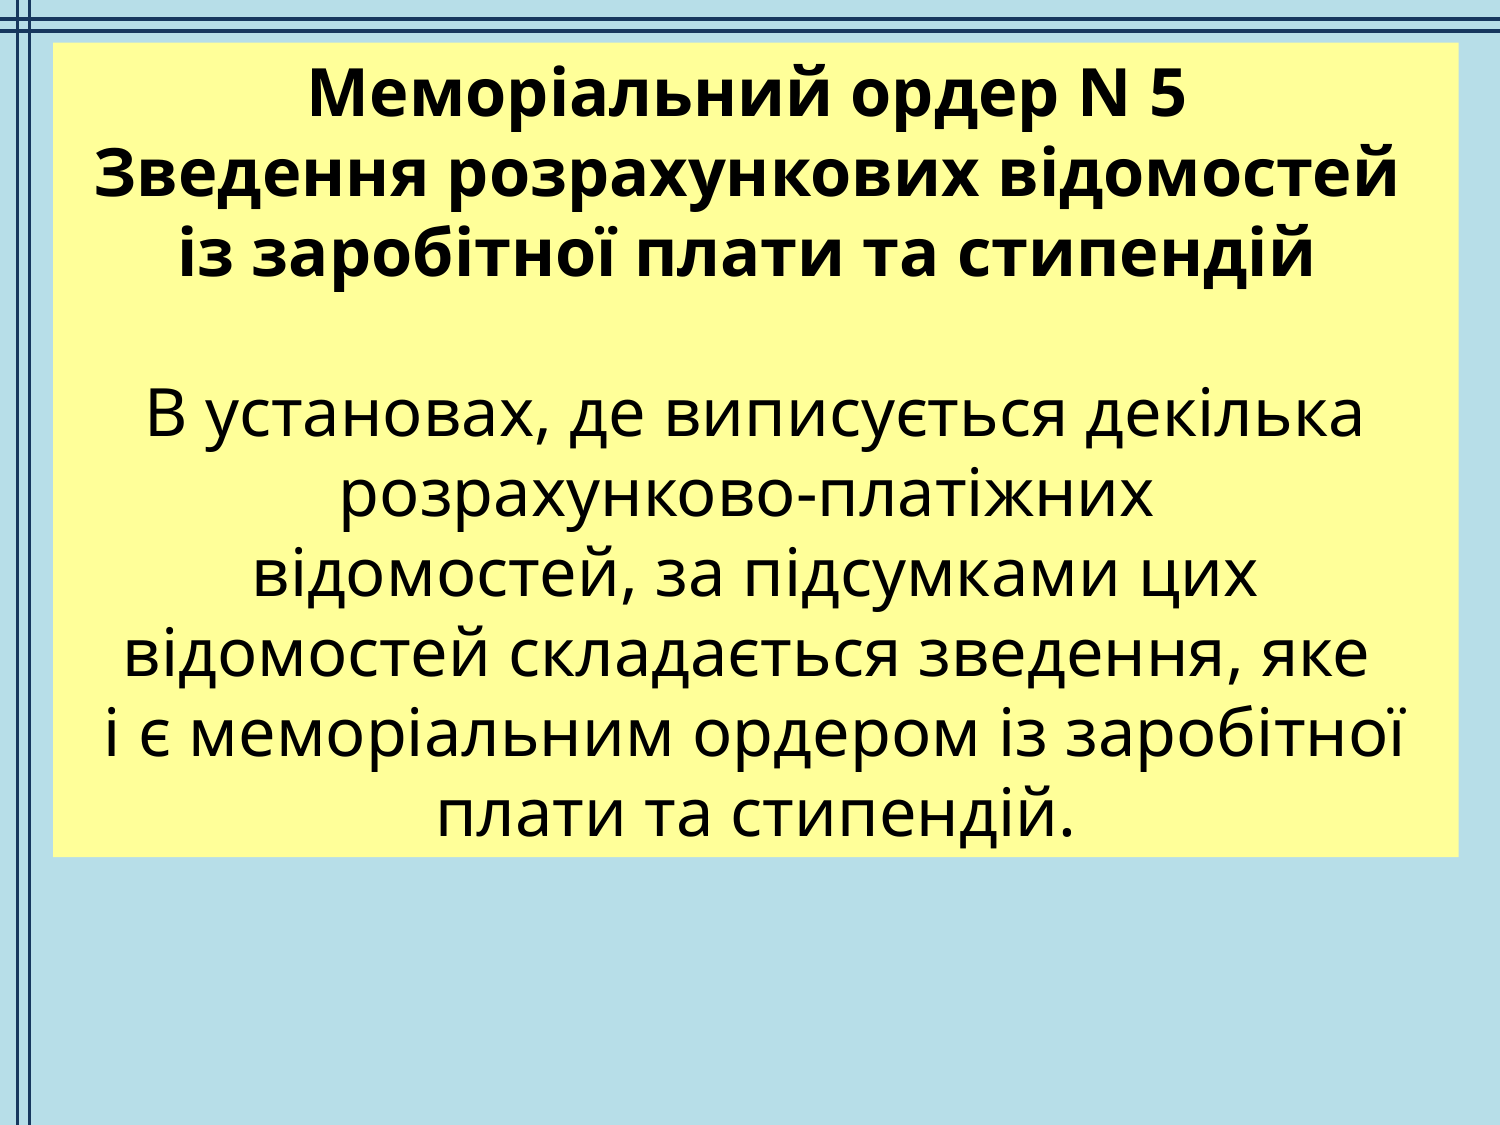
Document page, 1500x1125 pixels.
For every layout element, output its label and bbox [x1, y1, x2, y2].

text_box [0, 0, 1500, 1125]
